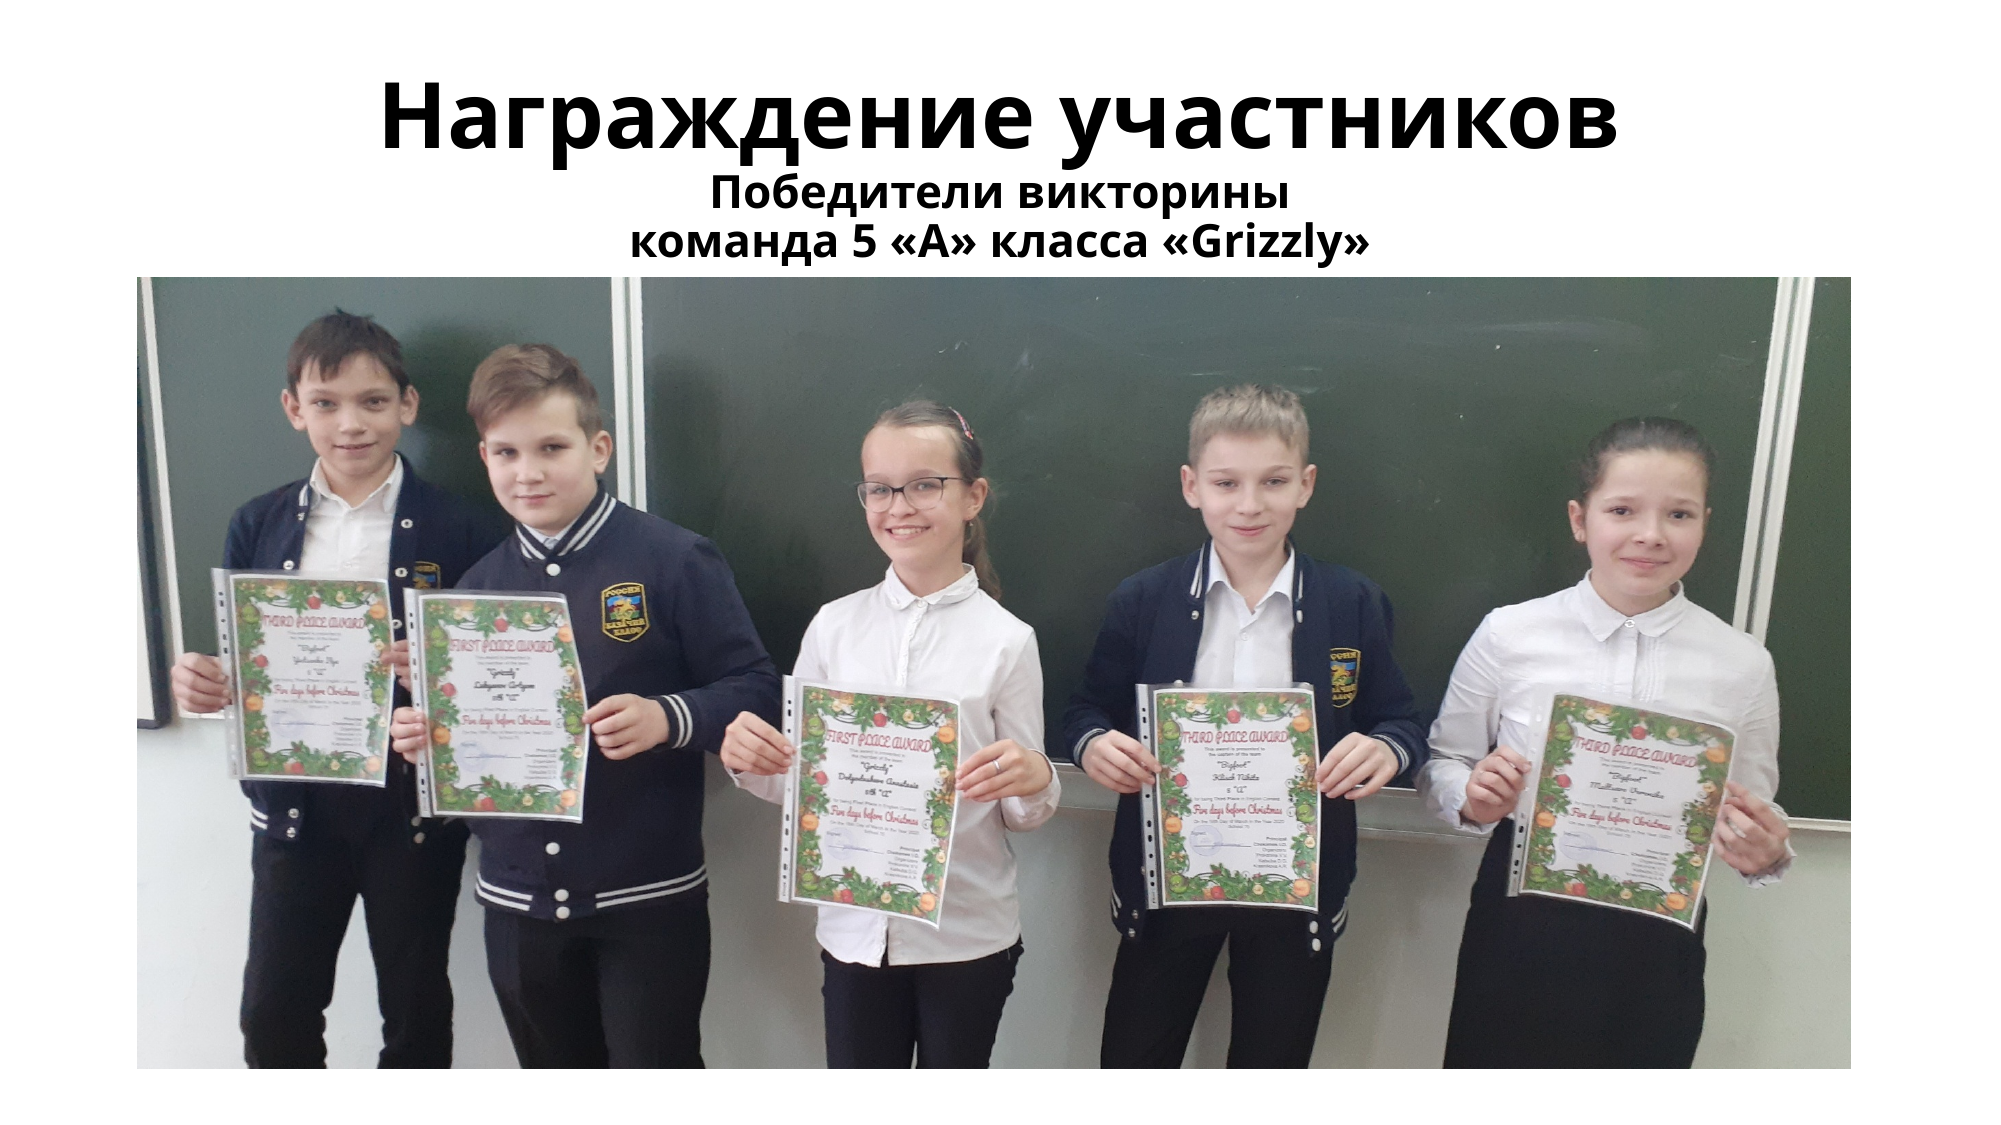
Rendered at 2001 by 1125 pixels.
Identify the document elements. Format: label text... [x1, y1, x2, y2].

title Награждение участников Победители викторины команда 5 «А» класса «Grizzly» [137, 59, 1863, 278]
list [137, 277, 1851, 1069]
